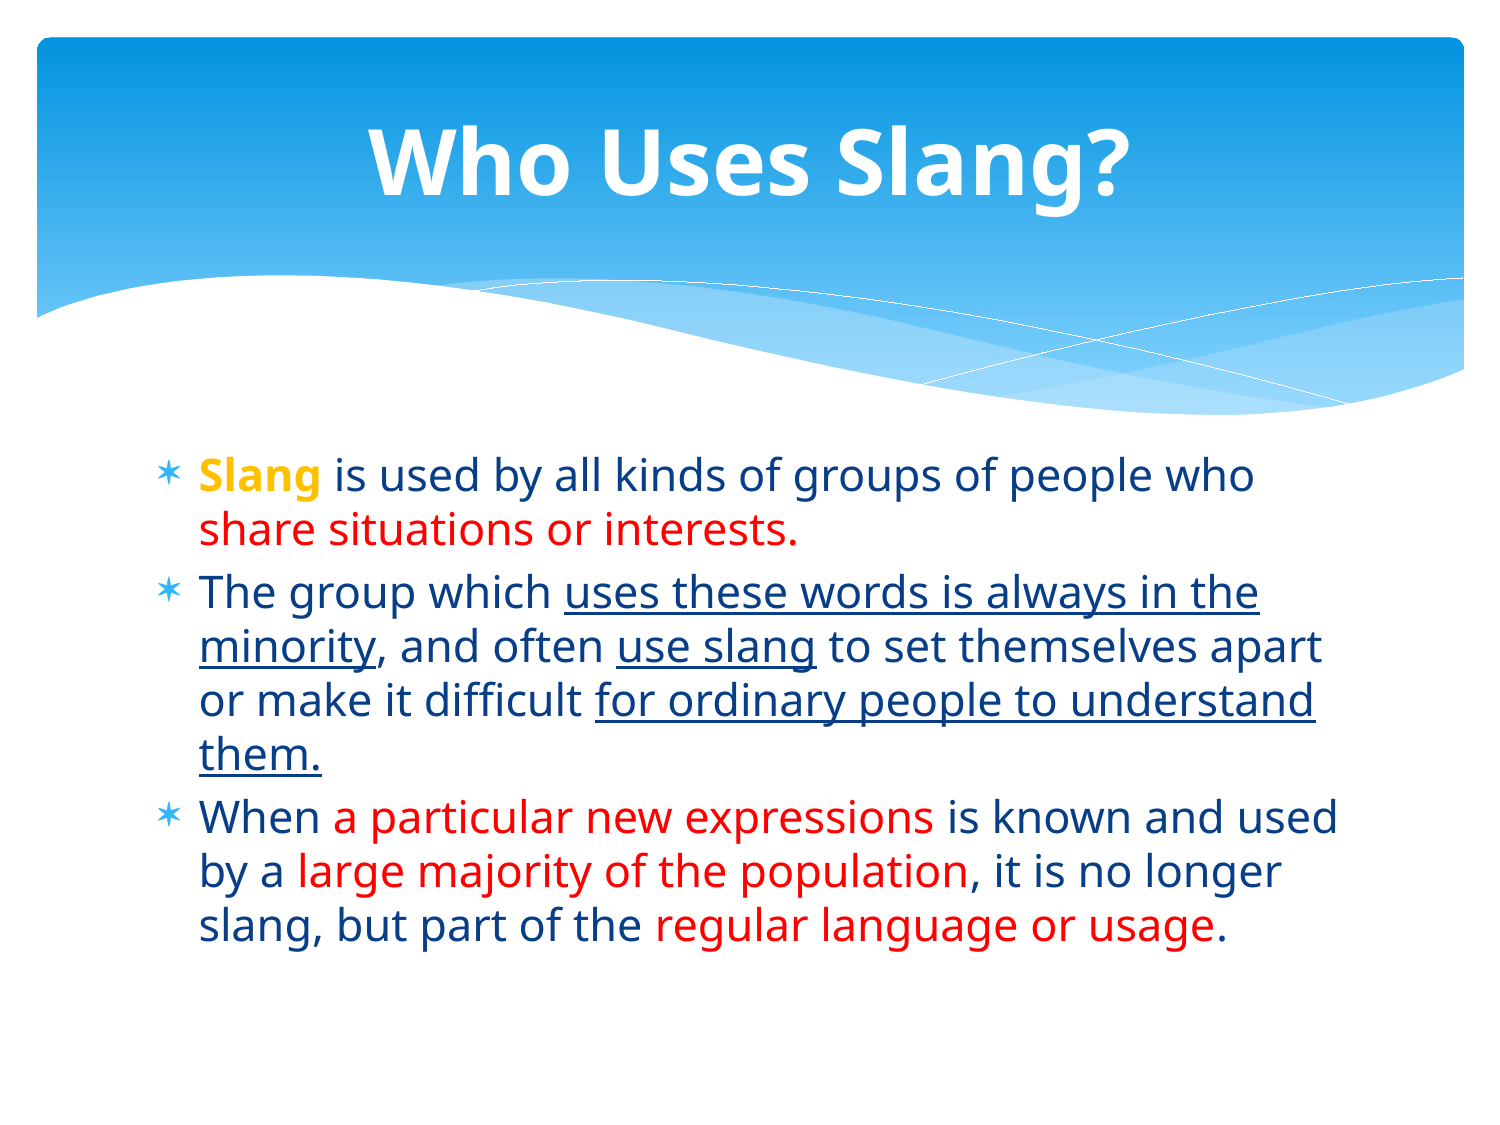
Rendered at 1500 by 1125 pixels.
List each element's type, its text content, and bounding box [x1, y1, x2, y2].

title Who Uses Slang? [75, 55, 1425, 261]
list Slang is used by all kinds of groups of people who share situations or interests. The group which uses these words is always in the minority, and often use slang to set themselves apart or make it difficult for ordinary people to understand them. When a particular new expressions is known and used by a large majority of the population, it is no longer slang, but part of the regular language or usage. [143, 438, 1359, 1005]
